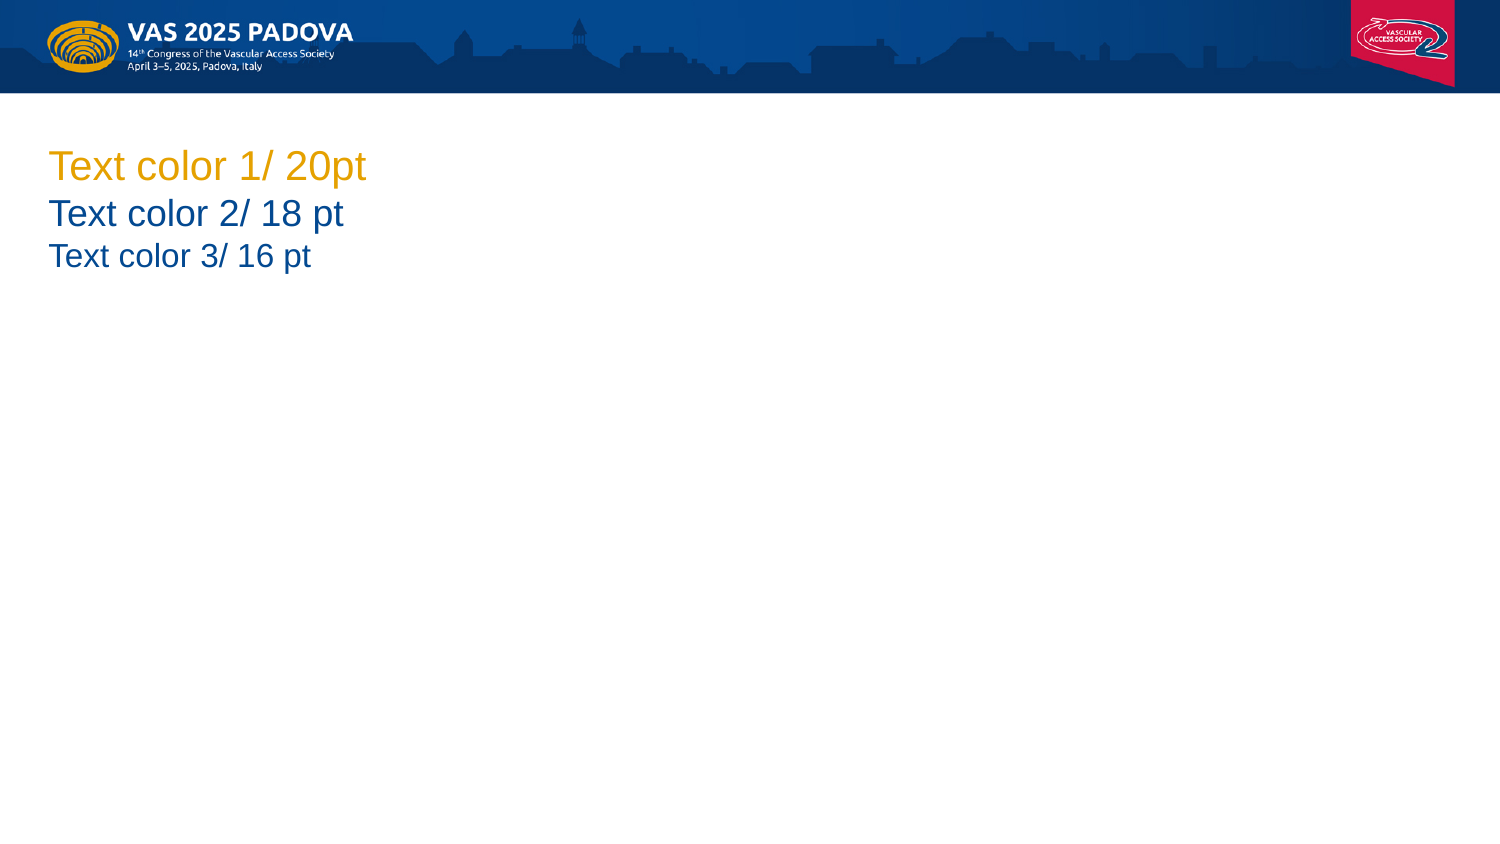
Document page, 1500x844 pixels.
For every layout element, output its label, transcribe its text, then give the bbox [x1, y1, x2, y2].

picture [0, 0, 1500, 844]
text_box Text color 1/ 20pt Text color 2/ 18 pt Text color 3/ 16 pt [48, 138, 1455, 798]
